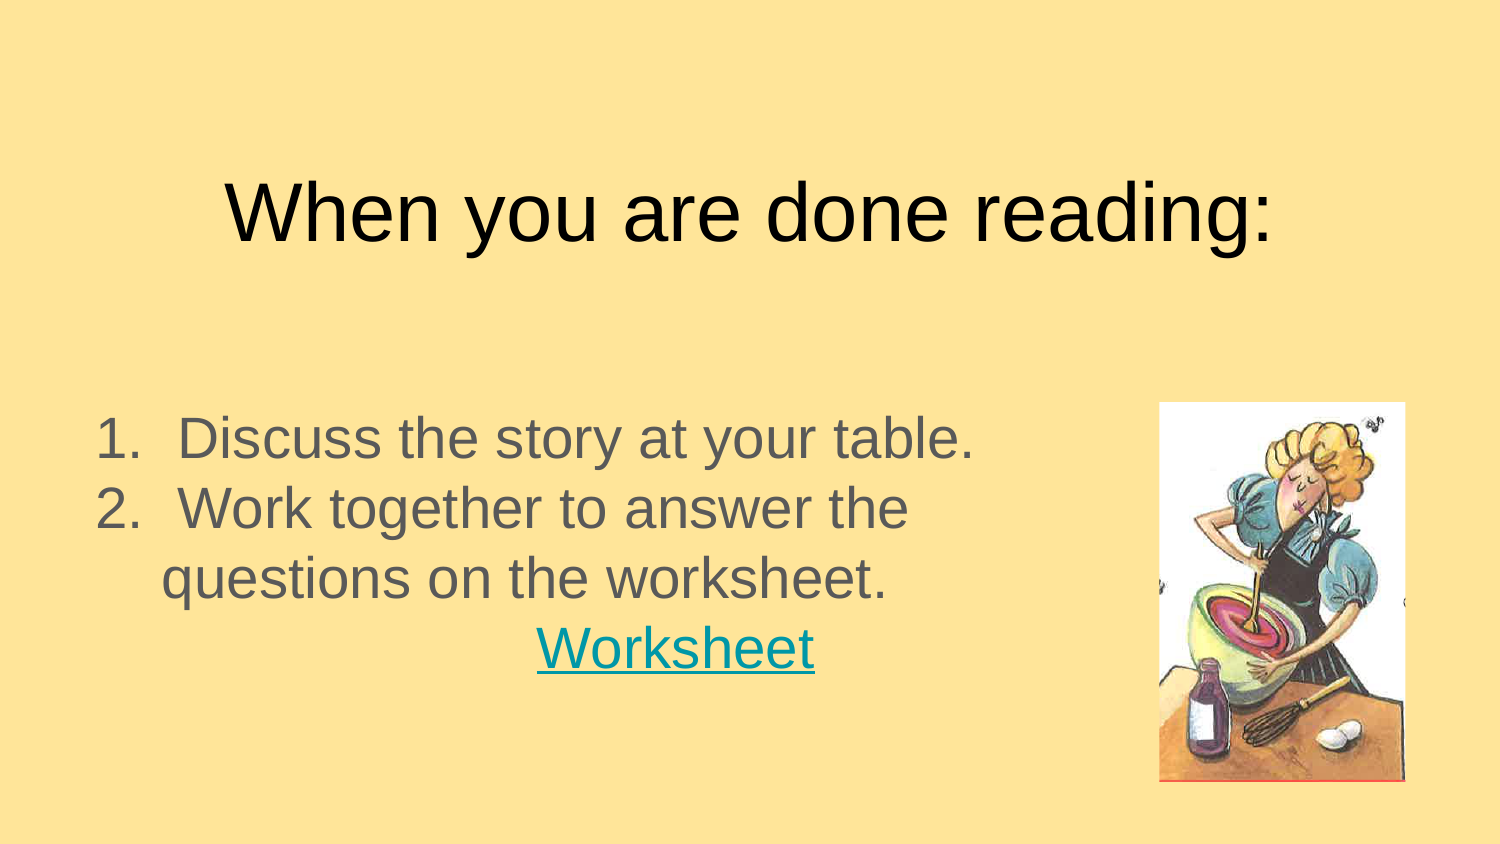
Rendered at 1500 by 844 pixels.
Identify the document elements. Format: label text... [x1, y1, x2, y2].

text_box Discuss the story at your table. Work together to answer the questions on the worksheet. Worksheet [71, 384, 1435, 752]
title When you are done reading: [51, 122, 1449, 273]
picture [1159, 402, 1406, 782]
